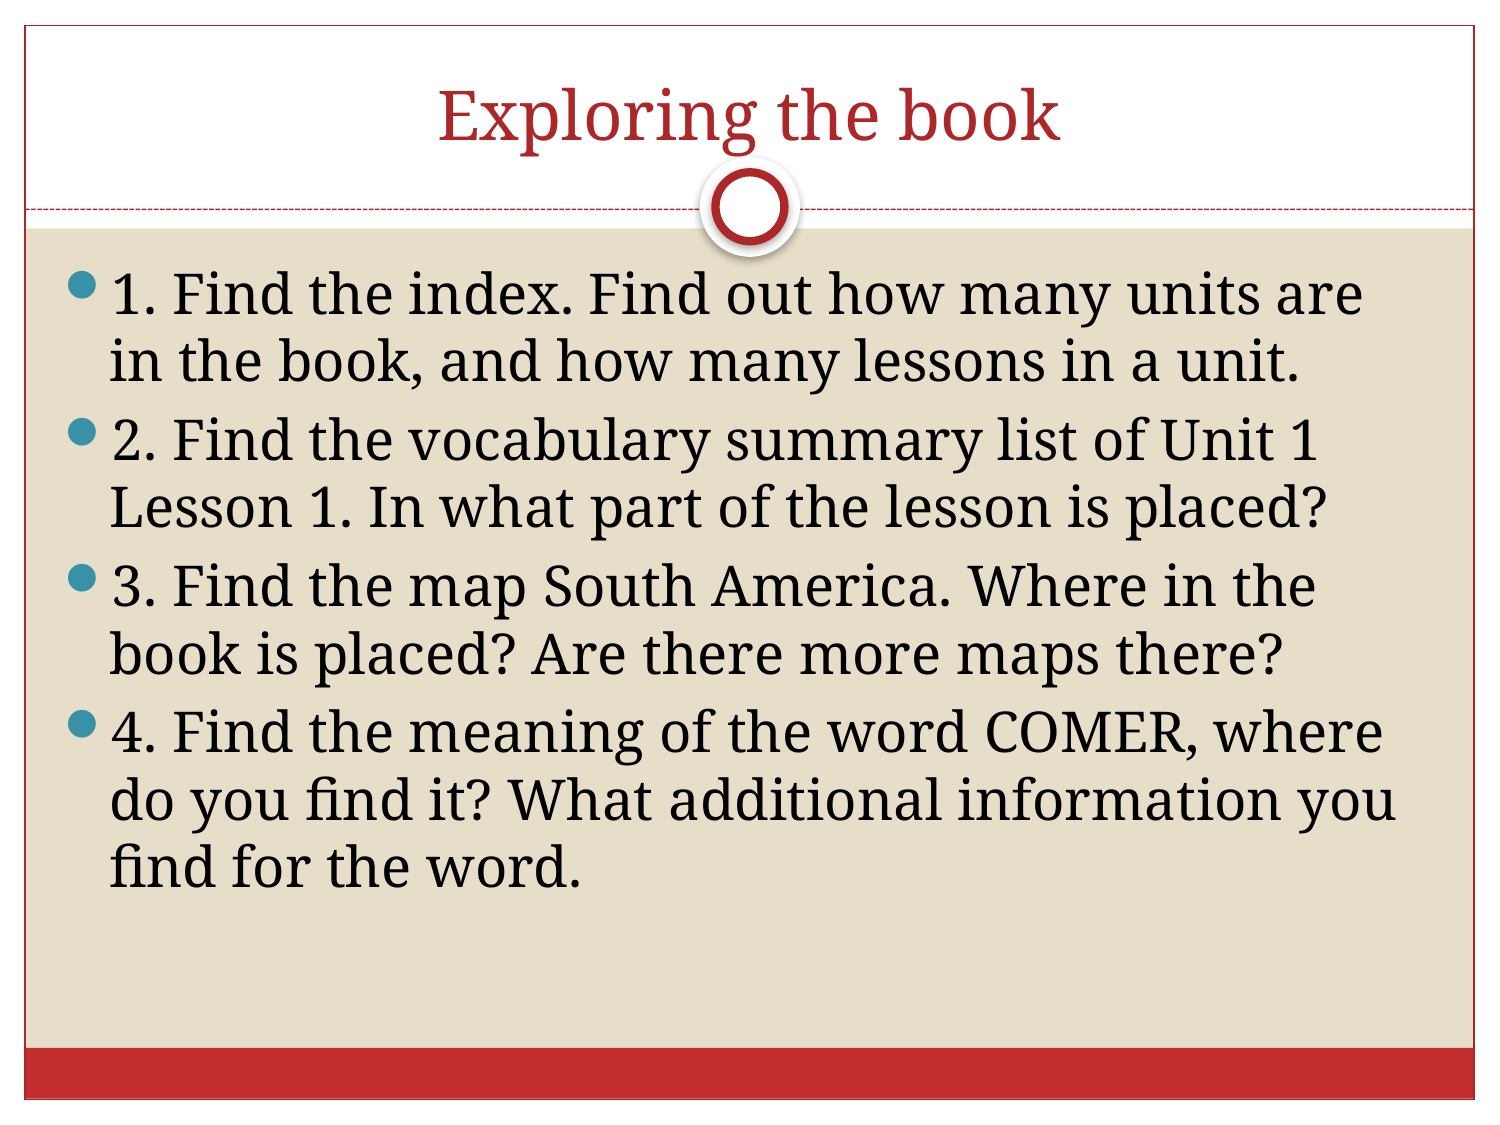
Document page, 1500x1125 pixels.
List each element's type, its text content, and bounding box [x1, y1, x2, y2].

list 1. Find the index. Find out how many units are in the book, and how many lessons in a unit. 2. Find the vocabulary summary list of Unit 1 Lesson 1. In what part of the lesson is placed? 3. Find the map South America. Where in the book is placed? Are there more maps there? 4. Find the meaning of the word COMER, where do you find it? What additional information you find for the word. [49, 250, 1445, 1001]
title Exploring the book [49, 37, 1450, 162]
